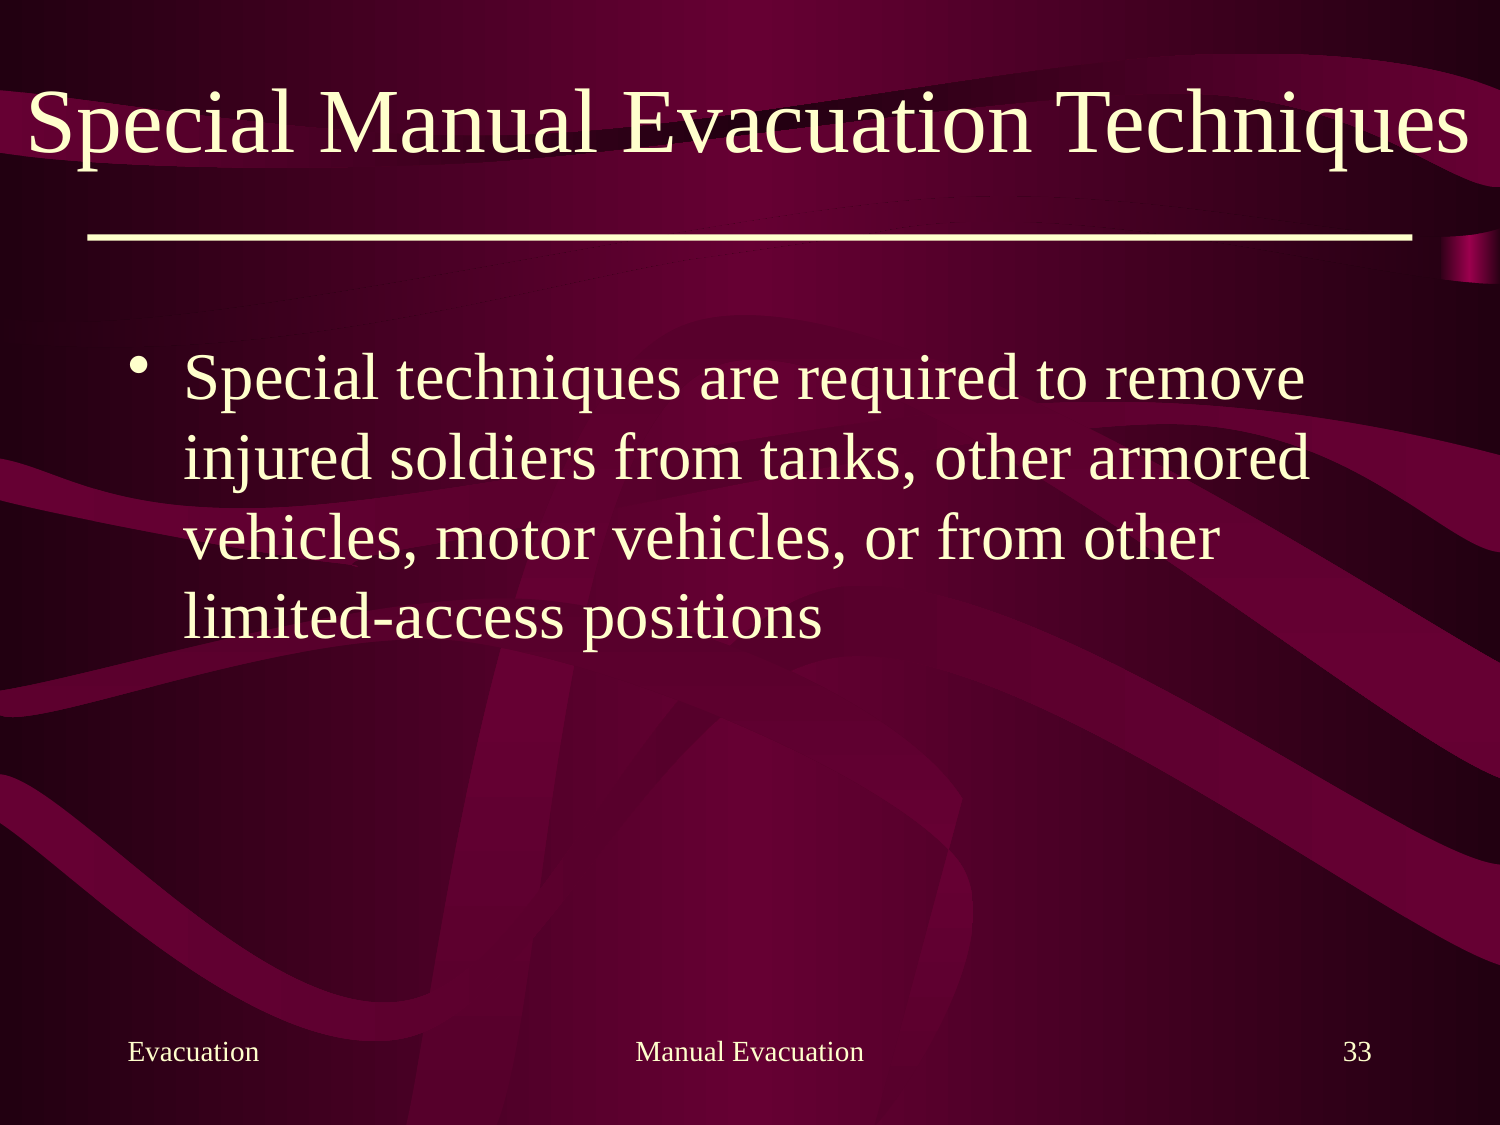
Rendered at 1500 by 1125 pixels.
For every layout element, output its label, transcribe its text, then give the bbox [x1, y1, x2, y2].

slide_number Evacuation [112, 1025, 425, 1100]
list Special techniques are required to remove injured soldiers from tanks, other armored vehicles, motor vehicles, or from other limited-access positions [112, 324, 1388, 1000]
title Special Manual Evacuation Techniques [0, 22, 1500, 210]
slide_number 33 [1074, 1025, 1388, 1100]
footer Manual Evacuation [512, 1025, 988, 1100]
